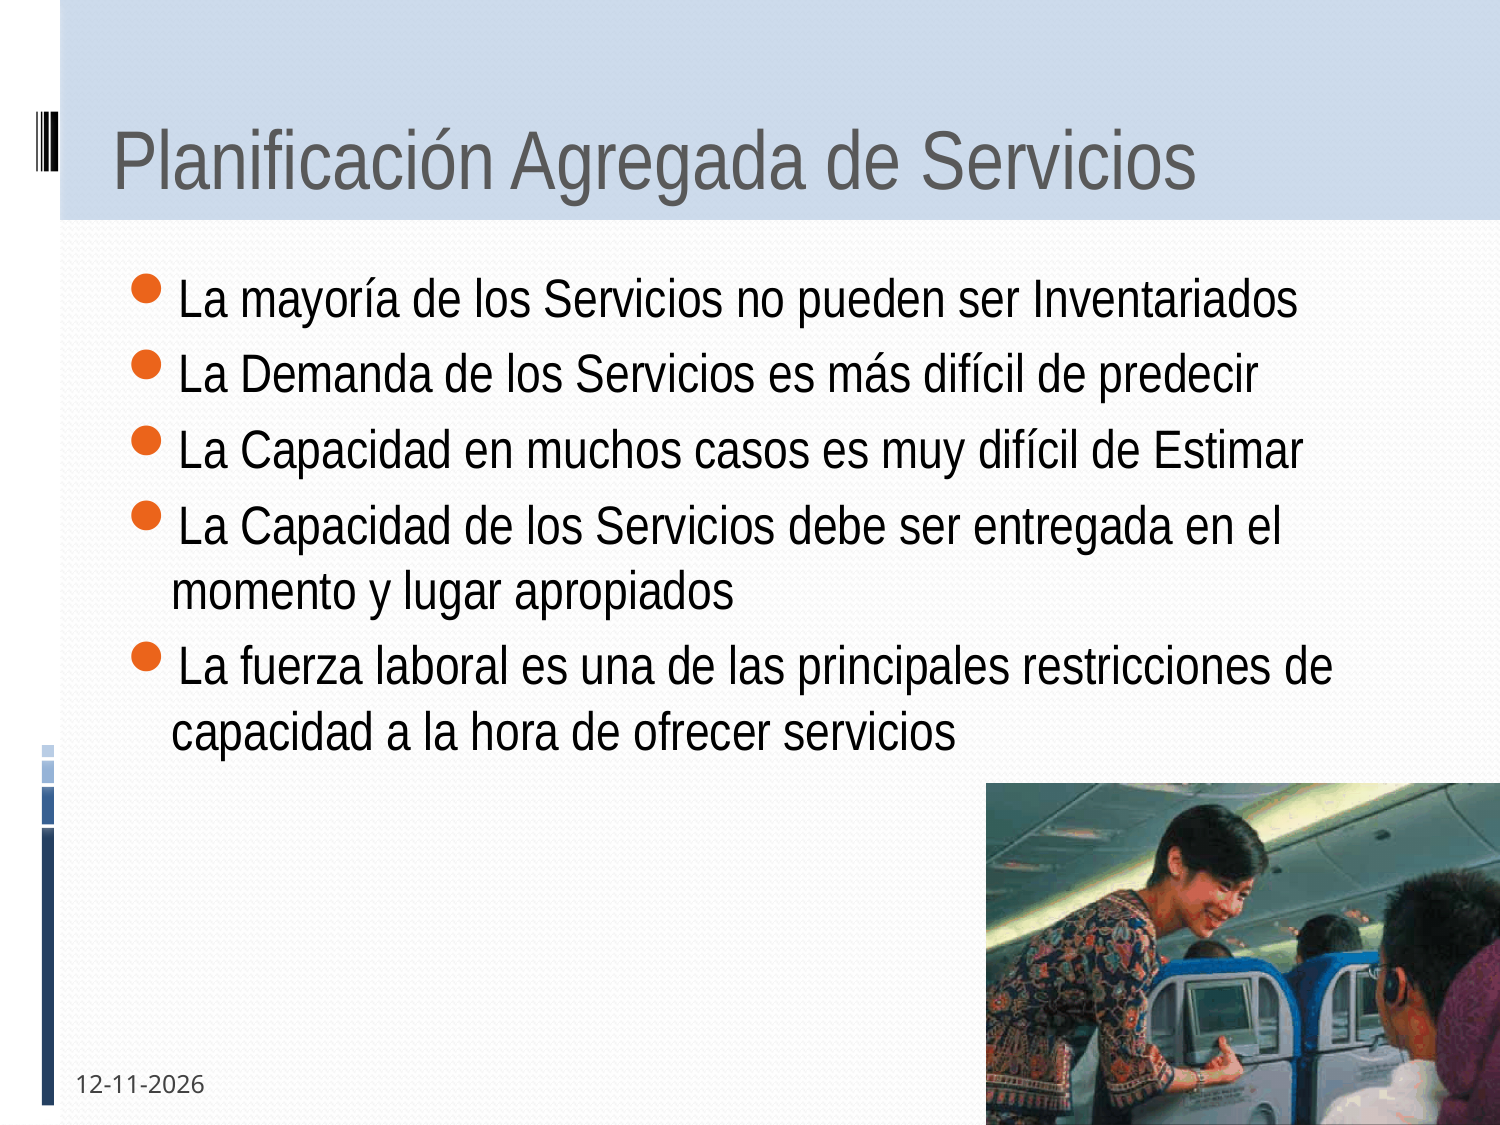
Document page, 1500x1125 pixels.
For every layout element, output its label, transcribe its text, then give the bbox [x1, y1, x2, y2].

title Planificación Agregada de Servicios [111, 18, 1436, 207]
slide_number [75, 1042, 243, 1103]
picture [985, 783, 1500, 1125]
text_box Cuadrante 1: Películas Estadios Centros de Convenciones [980, 787, 985, 1038]
list La mayoría de los Servicios no pueden ser Inventariados La Demanda de los Servicios es más difícil de predecir La Capacidad en muchos casos es muy difícil de Estimar La Capacidad de los Servicios debe ser entregada en el momento y lugar apropiados La fuerza laboral es una de las principales restricciones de capacidad a la hora de ofrecer servicios [111, 255, 1436, 1038]
